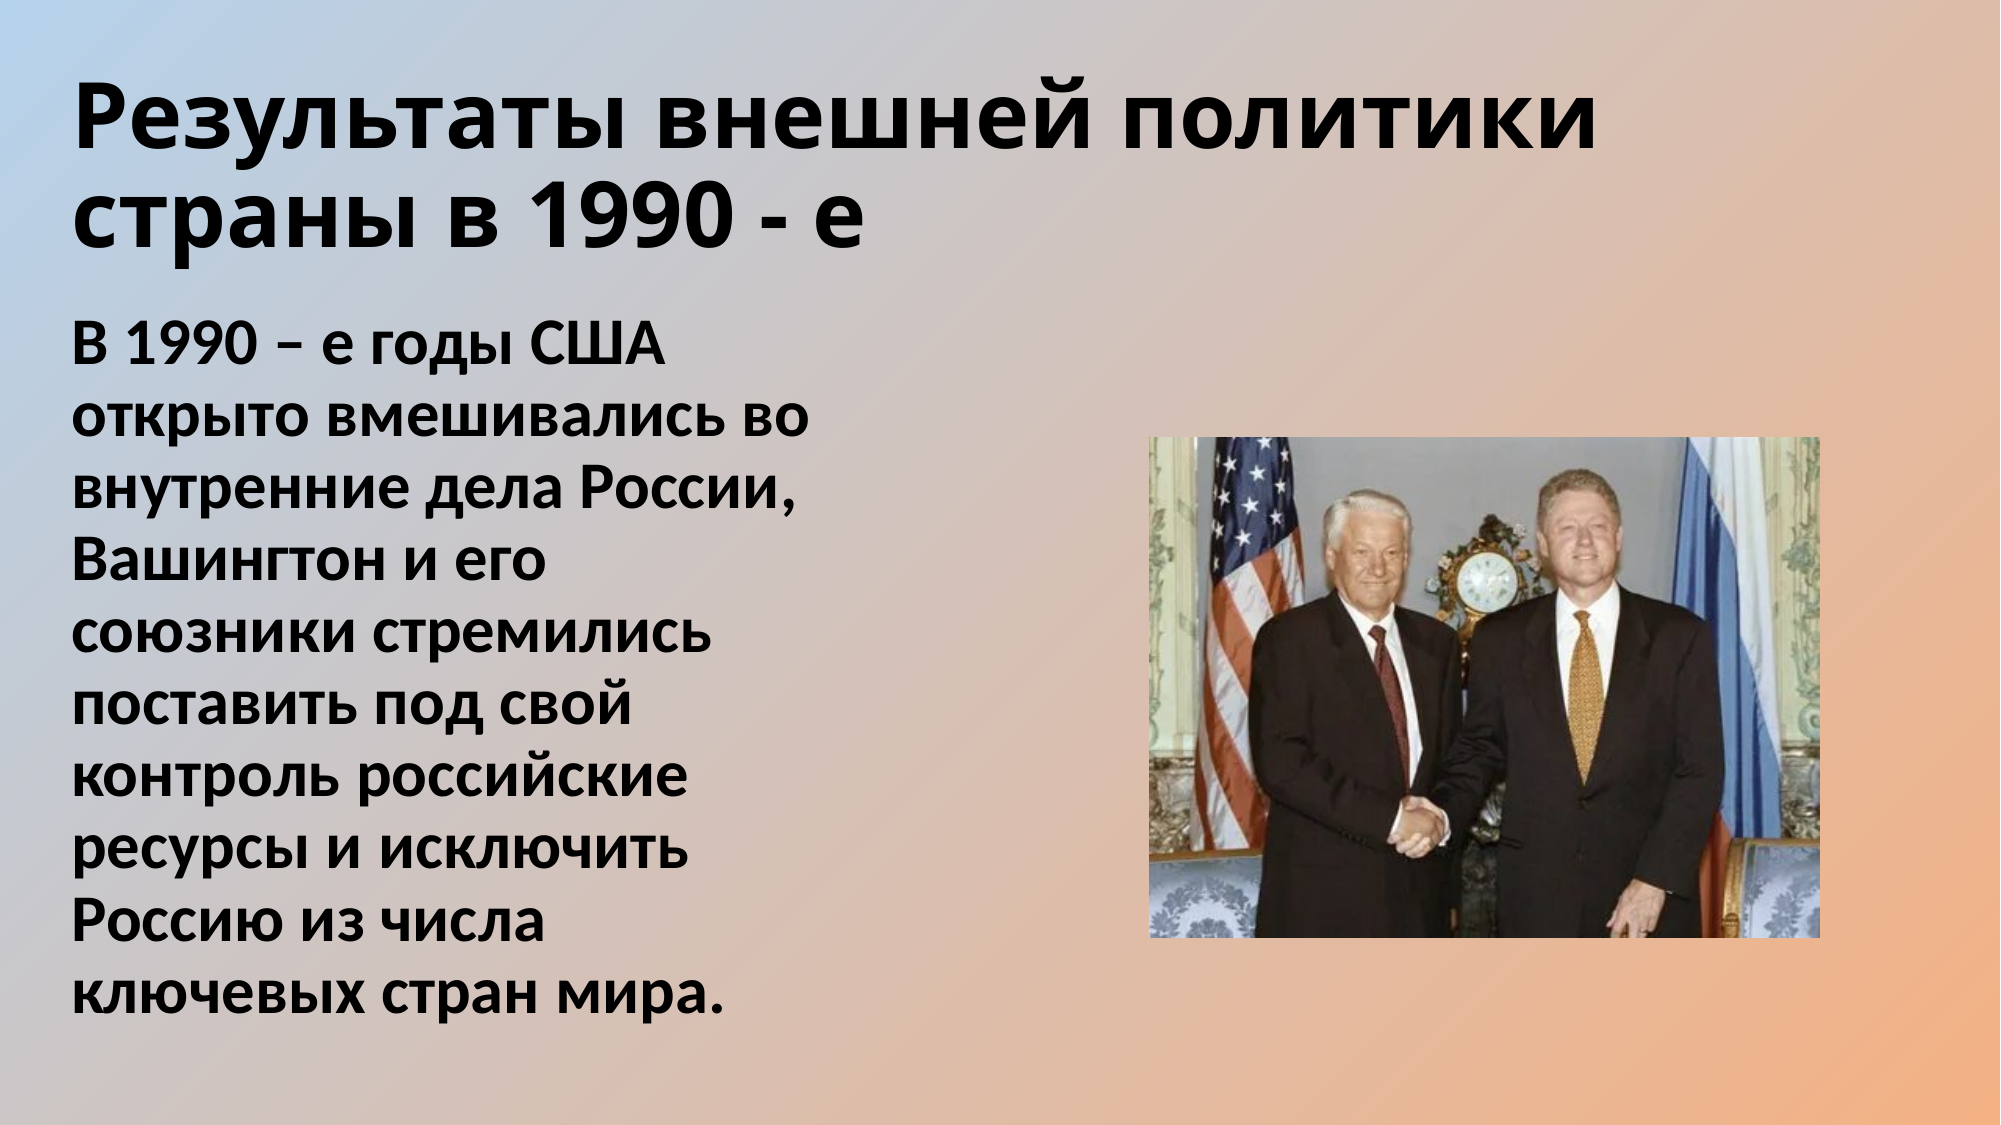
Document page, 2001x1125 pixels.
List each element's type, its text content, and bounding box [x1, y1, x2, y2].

title Результаты внешней политики страны в 1990 - е [56, 59, 1943, 278]
picture [1149, 437, 1820, 938]
list В 1990 – е годы США открыто вмешивались во внутренние дела России, Вашингтон и его союзники стремились поставить под свой контроль российские ресурсы и исключить Россию из числа ключевых стран мира. [56, 299, 841, 1076]
